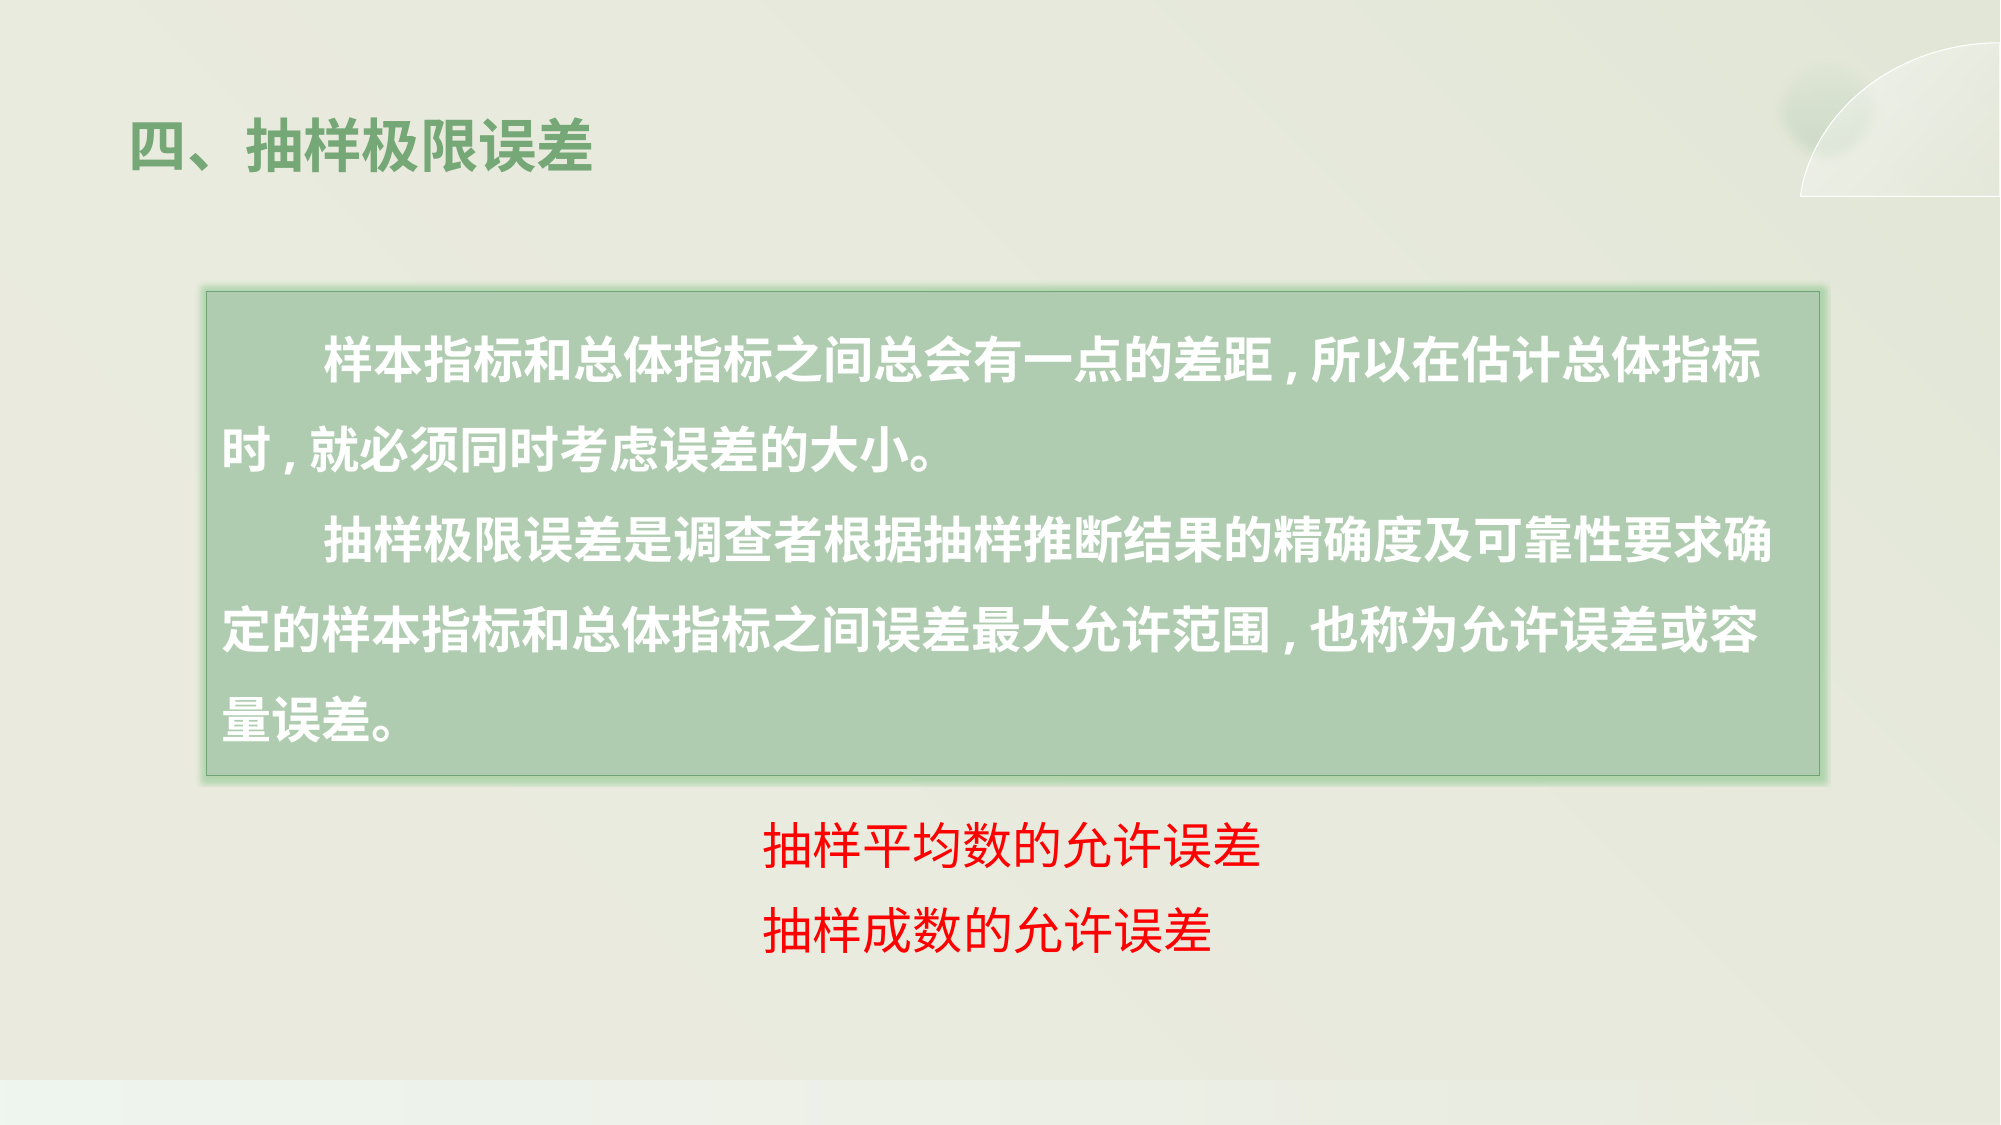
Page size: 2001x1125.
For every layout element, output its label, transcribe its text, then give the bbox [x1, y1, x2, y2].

text_box 样本指标和总体指标之间总会有一点的差距,所以在估计总体指标时,就必须同时考虑误差的大小。 抽样极限误差是调查者根据抽样推断结果的精确度及可靠性要求确定的样本指标和总体指标之间误差最大允许范围,也称为允许误差或容量误差。 [206, 291, 1820, 776]
text_box 四、抽样极限误差 [114, 73, 883, 224]
